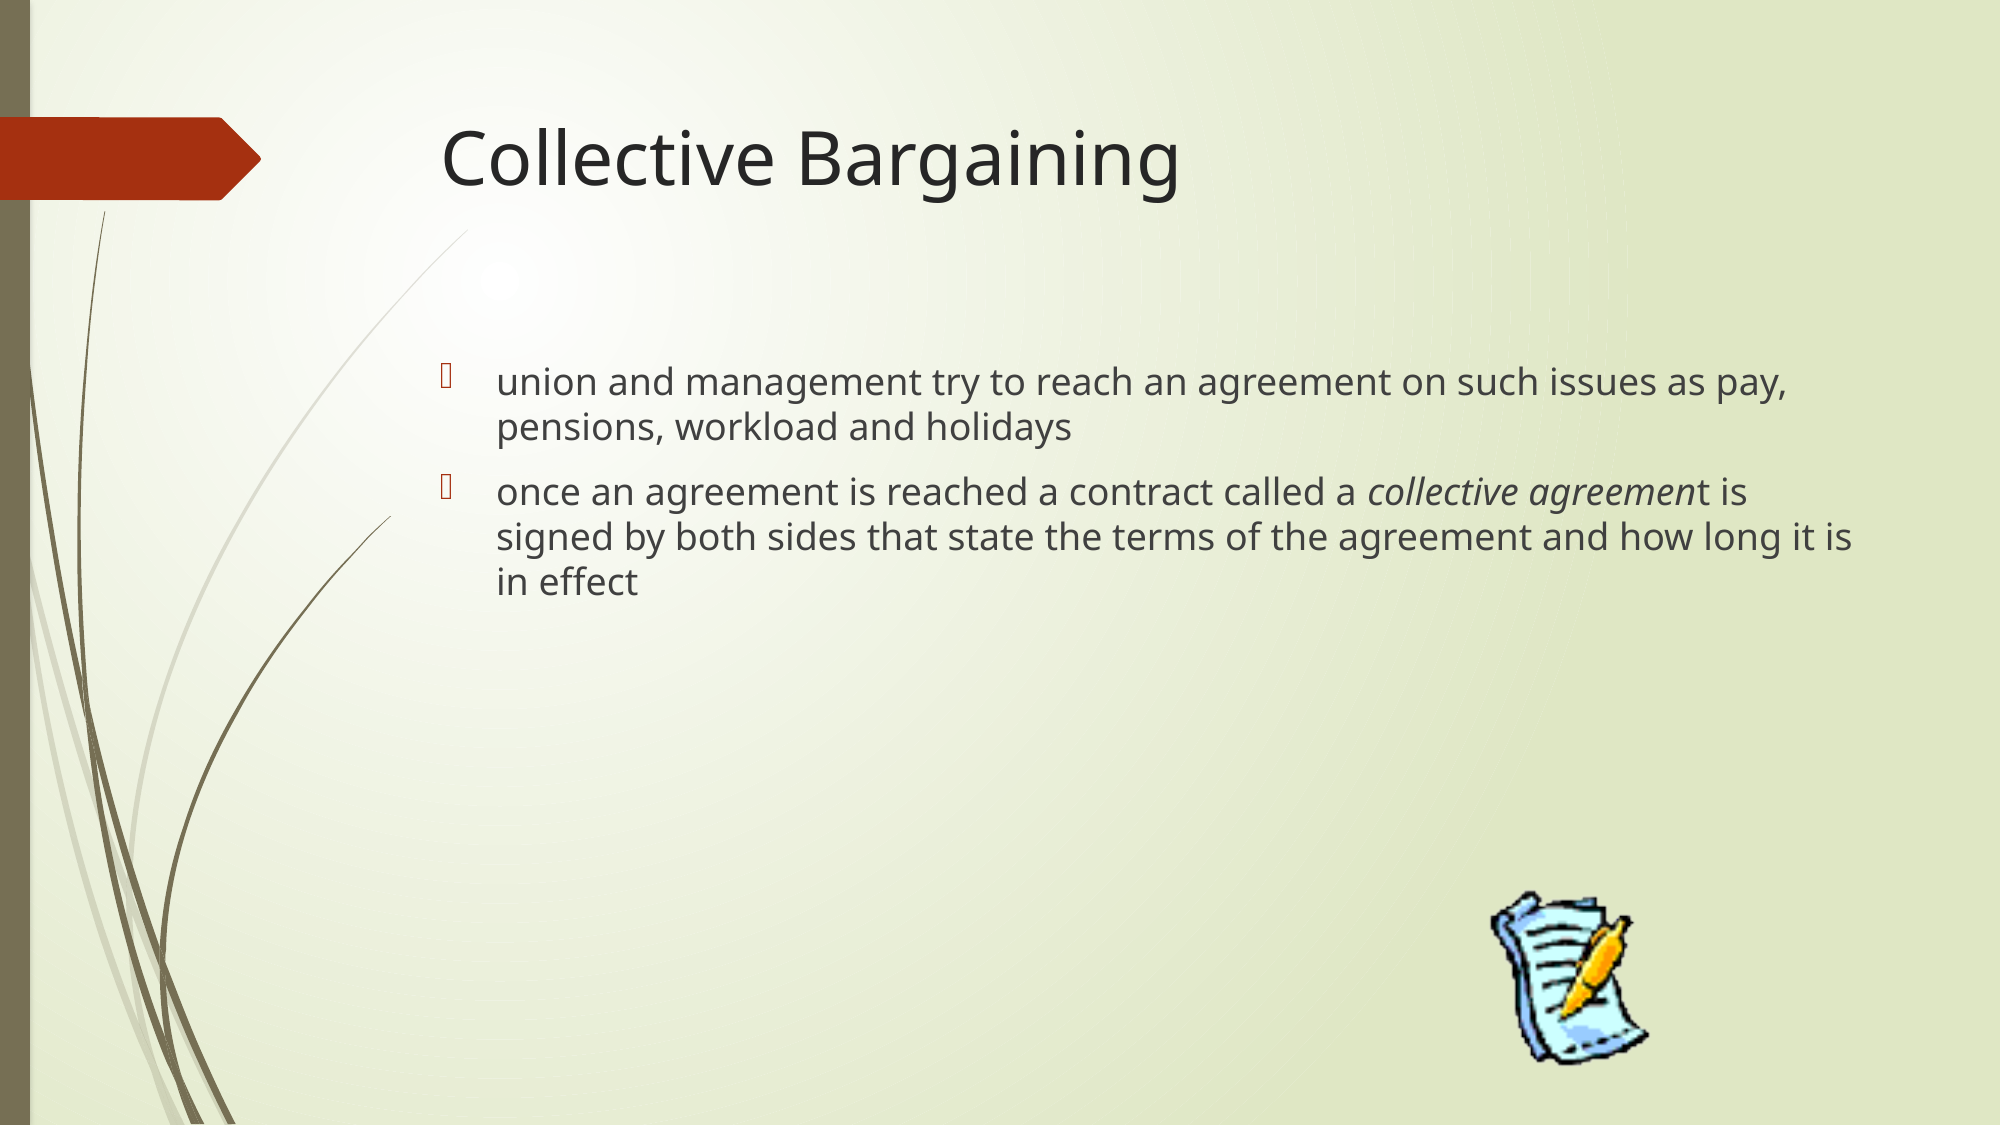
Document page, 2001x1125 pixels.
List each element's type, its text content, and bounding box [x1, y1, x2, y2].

list union and management try to reach an agreement on such issues as pay, pensions, workload and holidays once an agreement is reached a contract called a collective agreement is signed by both sides that state the terms of the agreement and how long it is in effect [424, 350, 1888, 970]
picture [1479, 873, 1676, 1079]
title Collective Bargaining [425, 102, 1888, 313]
